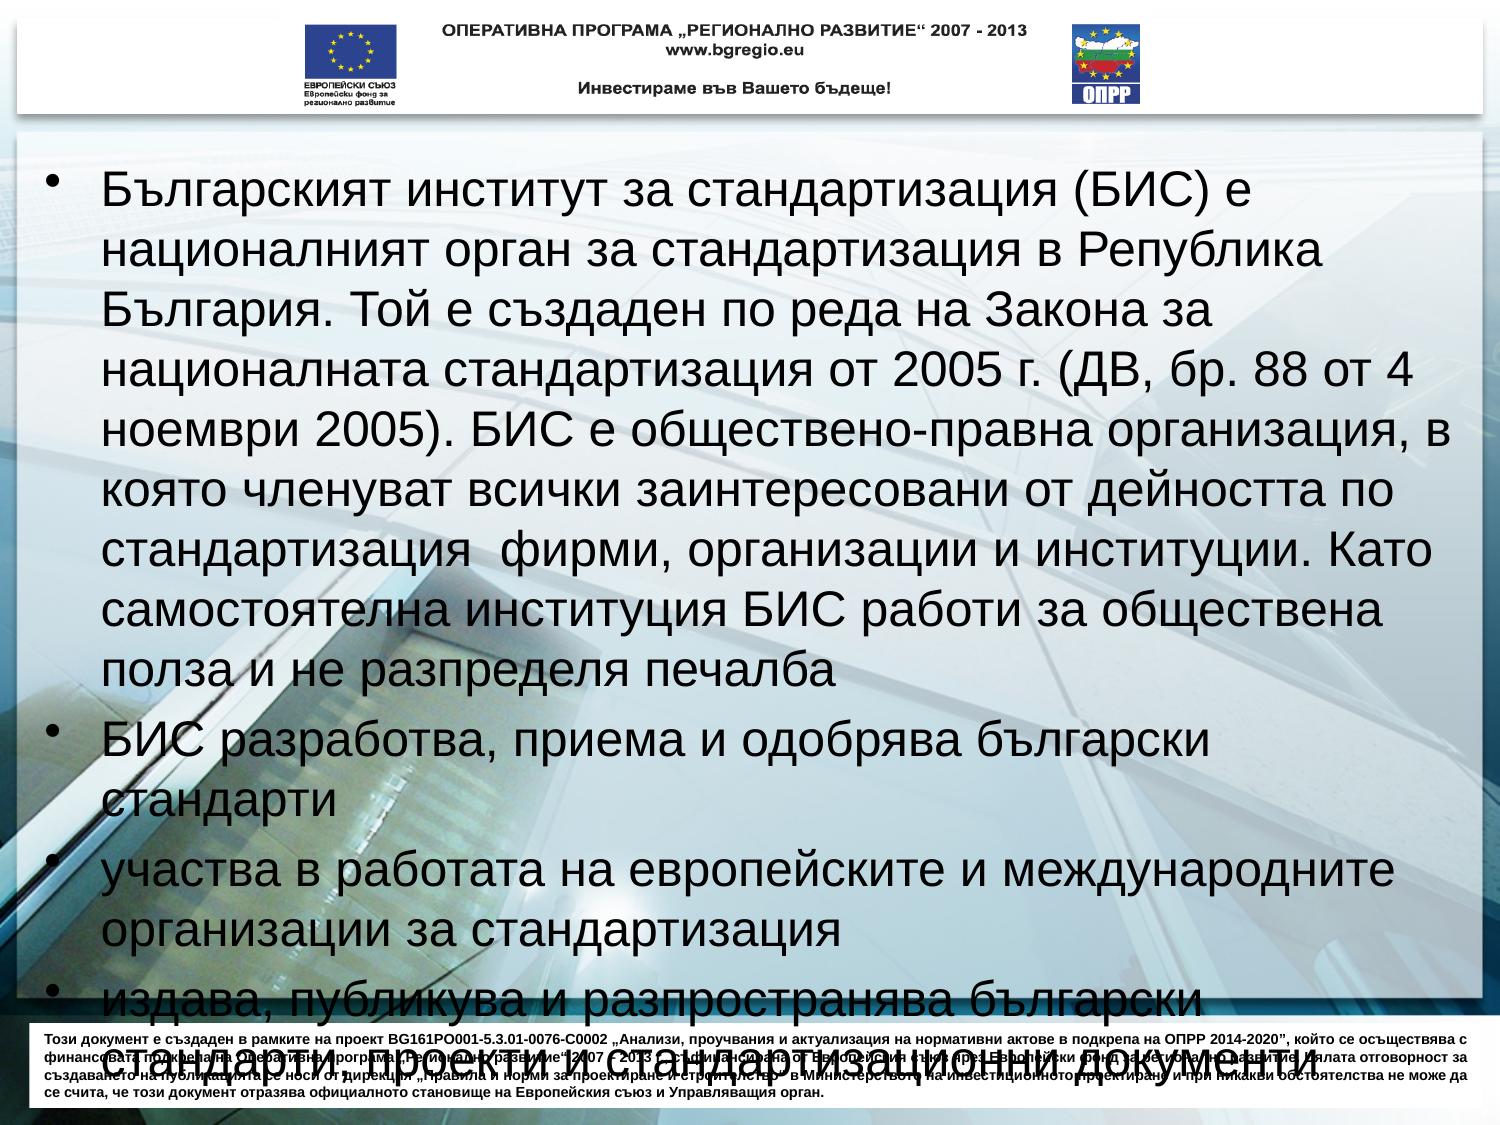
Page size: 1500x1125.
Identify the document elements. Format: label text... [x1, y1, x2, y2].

picture [0, 0, 1500, 1125]
list Българският институт за стандартизация (БИС) е националният орган за стандартизация в Република България. Той е създаден по реда на Закона за националната стандартизация от 2005 г. (ДВ, бр. 88 от 4 ноември 2005). БИС е обществено-правна организация, в която членуват всички заинтересовани от дейността по стандартизация фирми, организации и институции. Като самостоятелна институция БИС работи за обществена полза и не разпределя печалба БИС разработва, приема и одобрява български стандарти участва в работата на европейските и международните организации за стандартизация издава, публикува и разпространява български стандарти, проекти и стандартизационни документи [29, 148, 1471, 988]
